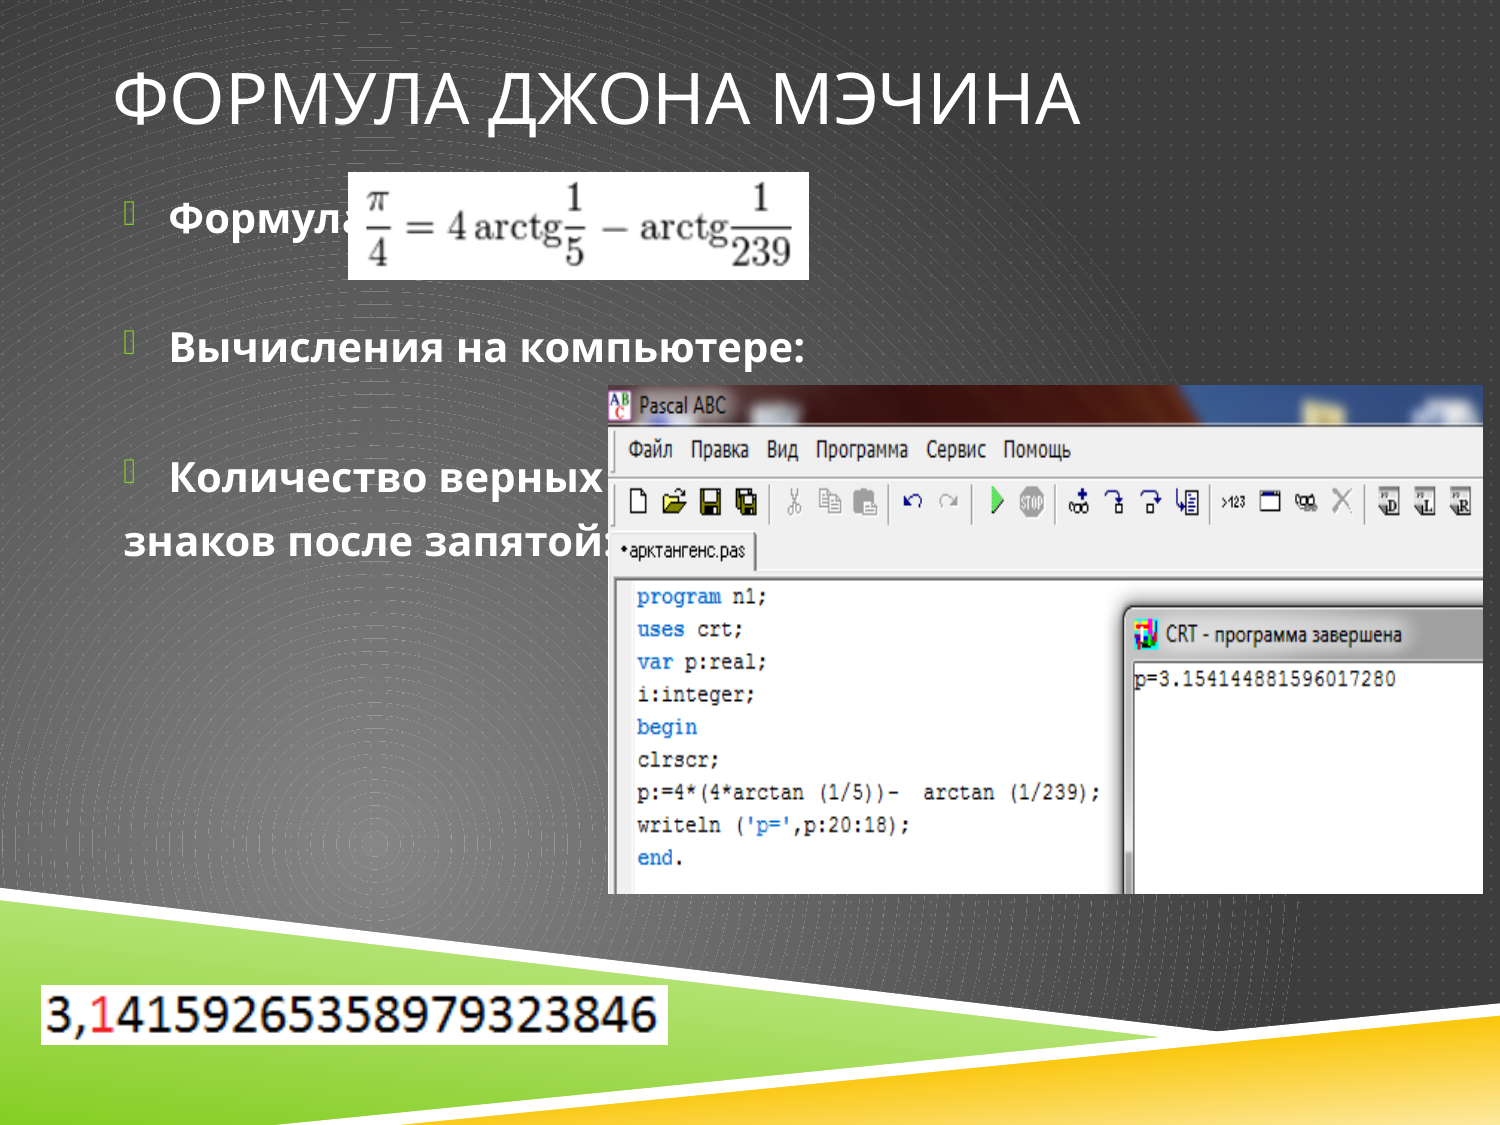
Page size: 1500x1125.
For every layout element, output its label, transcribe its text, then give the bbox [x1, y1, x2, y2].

picture [607, 385, 1483, 894]
picture [41, 985, 668, 1045]
list Формула: Вычисления на компьютере: Количество верных знаков после запятой: 1 [112, 184, 1388, 875]
picture [348, 172, 810, 280]
title Формула Джона Мэчина [112, 45, 1388, 184]
